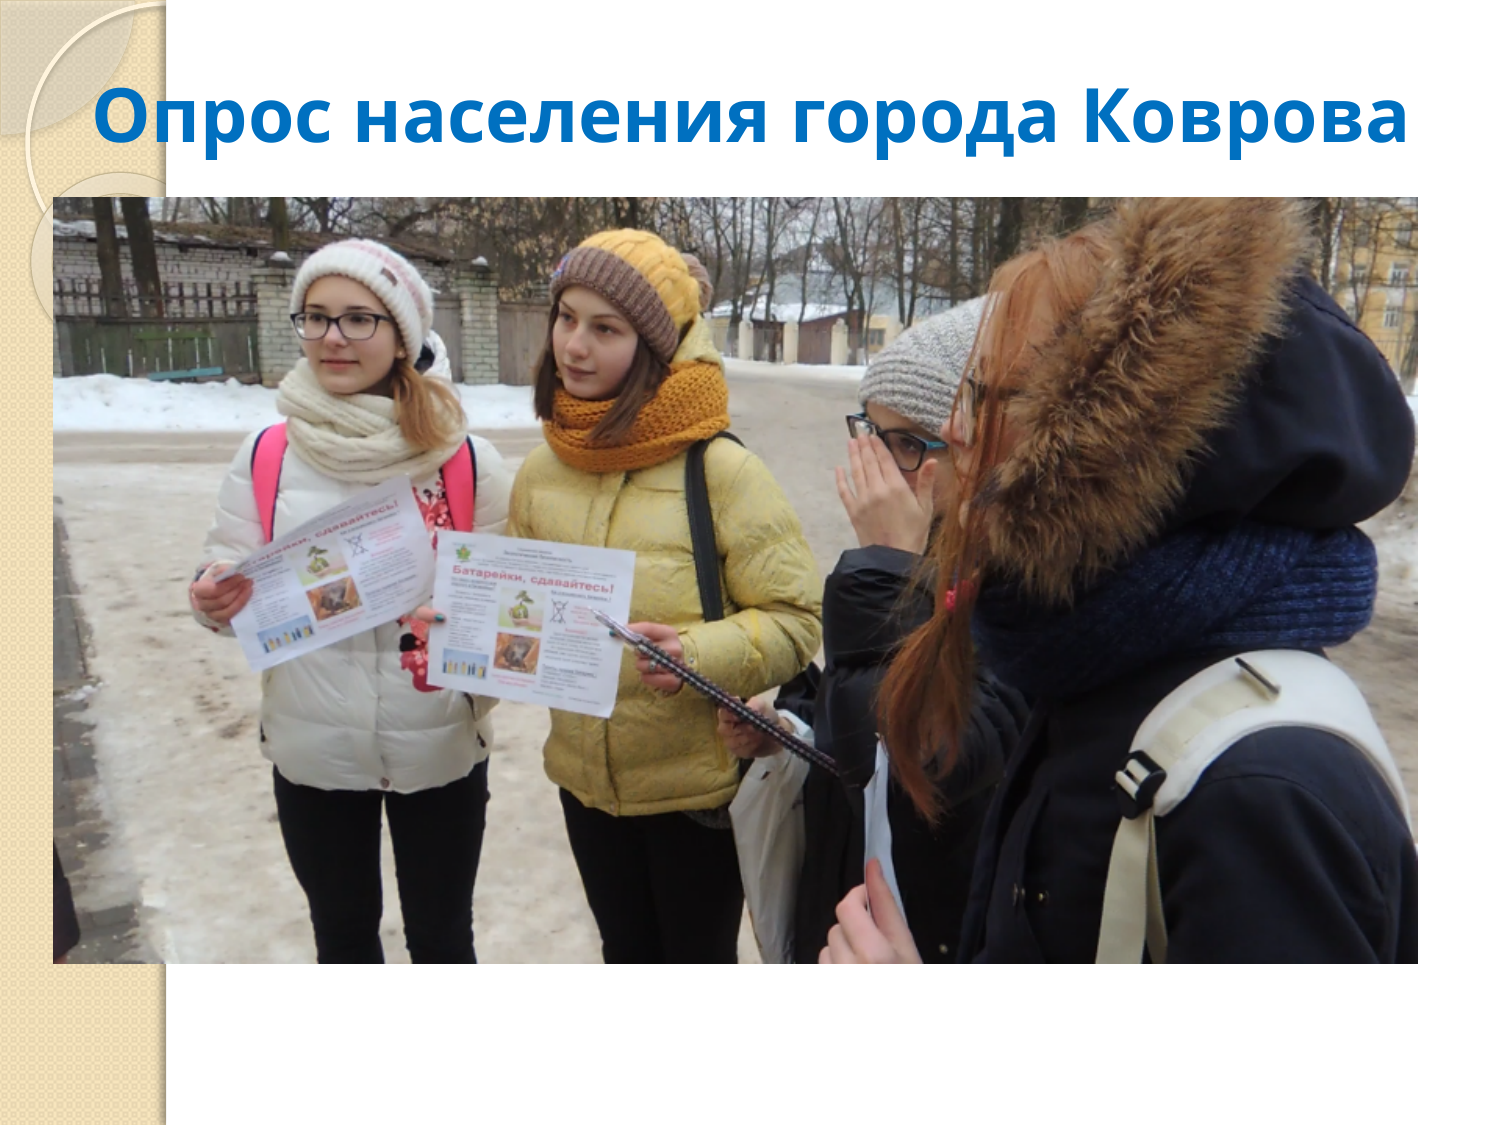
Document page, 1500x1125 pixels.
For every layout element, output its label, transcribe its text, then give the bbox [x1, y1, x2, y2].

title Опрос населения города Коврова [76, 19, 1427, 207]
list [52, 196, 1419, 965]
